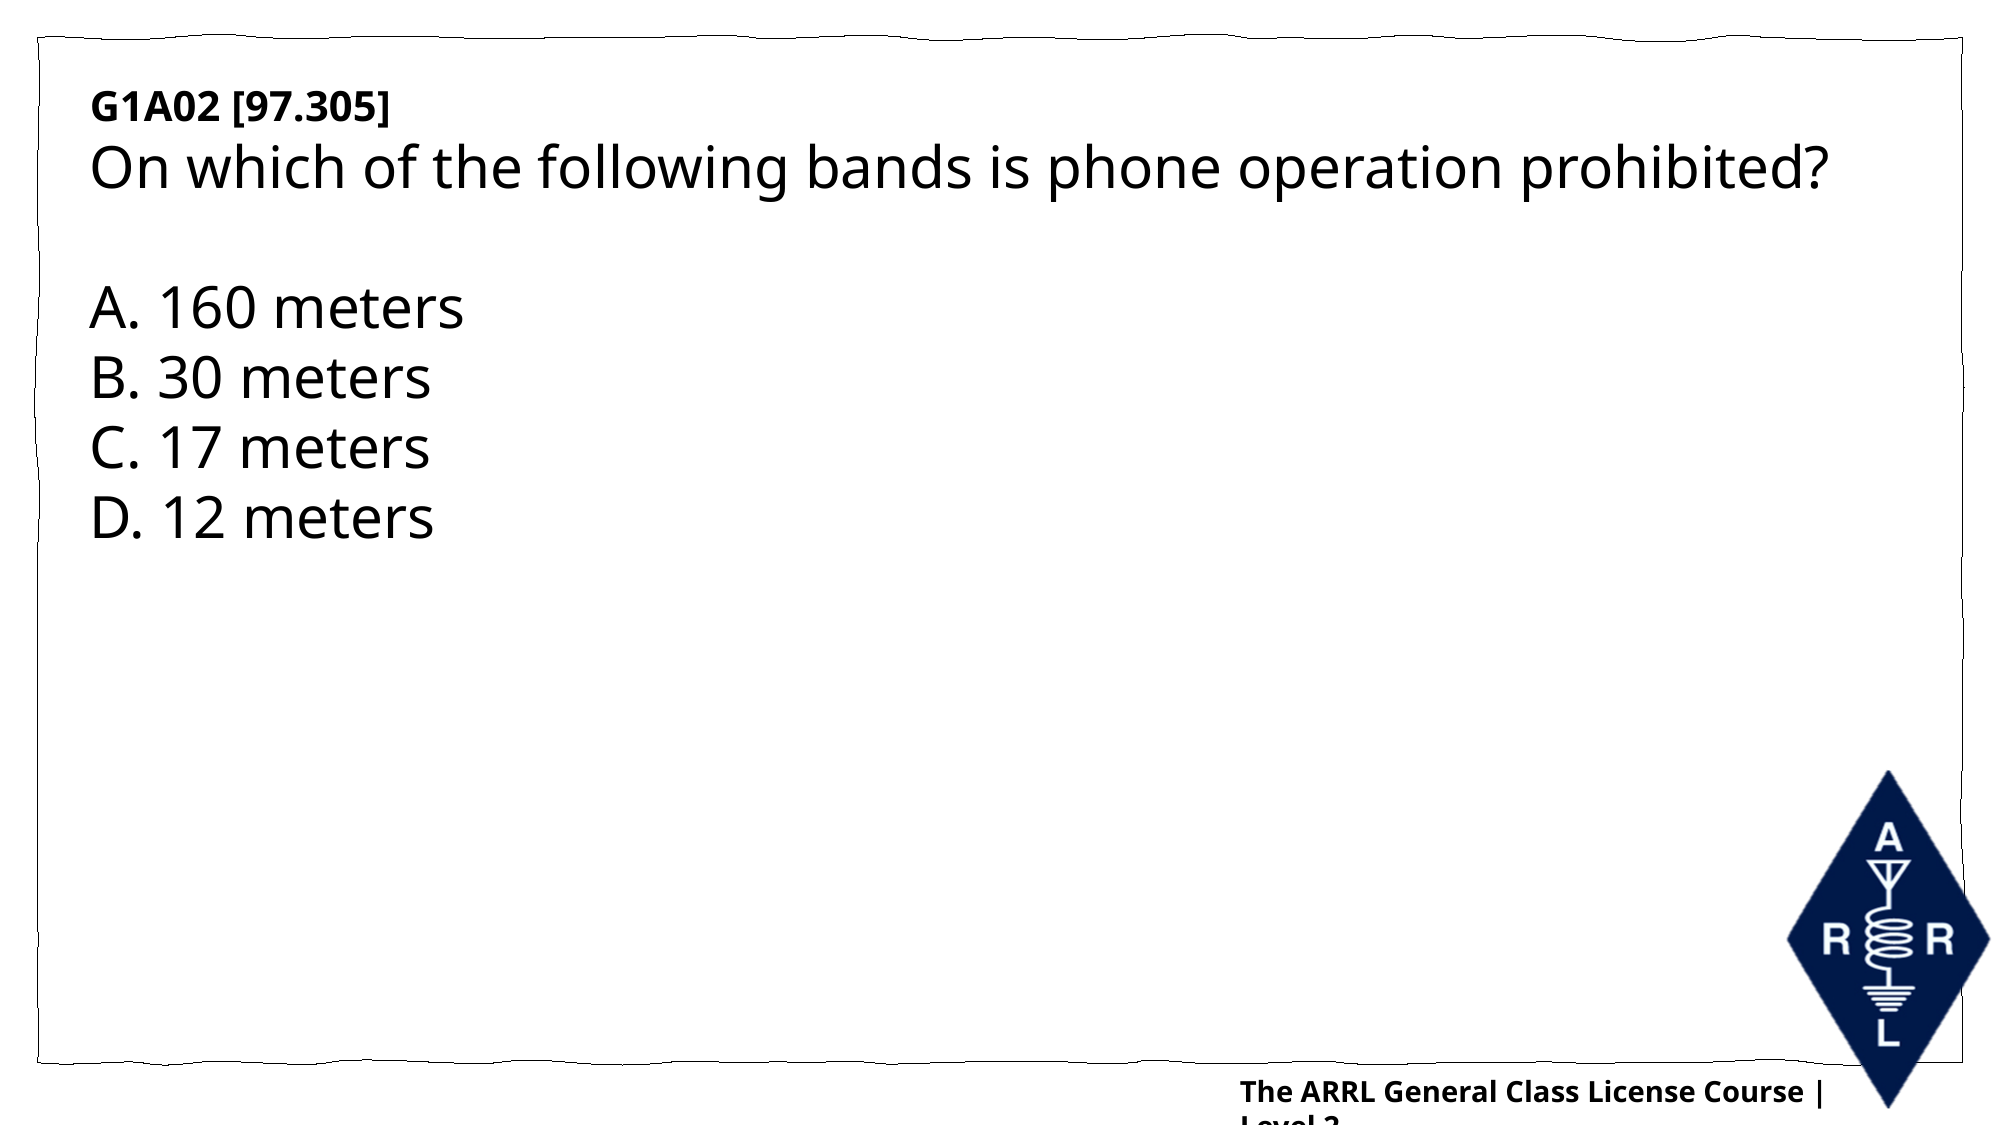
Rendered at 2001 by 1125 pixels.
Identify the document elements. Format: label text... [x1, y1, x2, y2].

picture [1773, 752, 1999, 1125]
text_box G1A02 [97.305] On which of the following bands is phone operation prohibited? A. 160 meters B. 30 meters C. 17 meters D. 12 meters [75, 72, 1850, 558]
